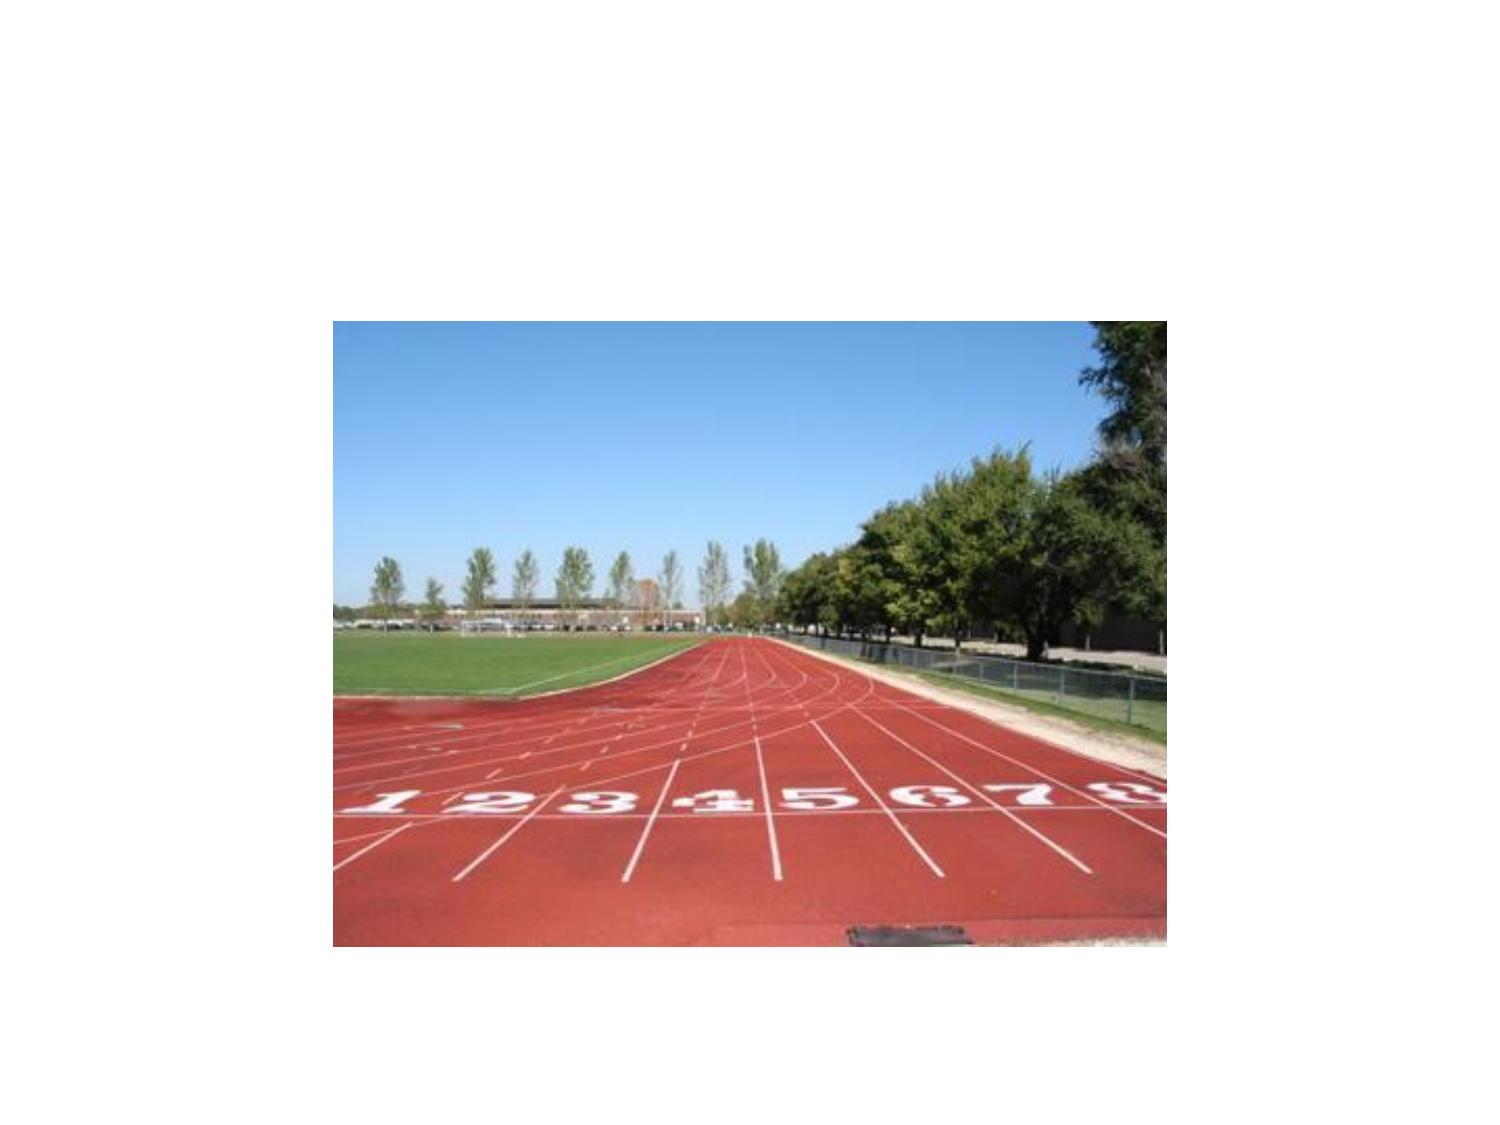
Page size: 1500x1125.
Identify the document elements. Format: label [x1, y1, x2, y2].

list [333, 320, 1167, 947]
